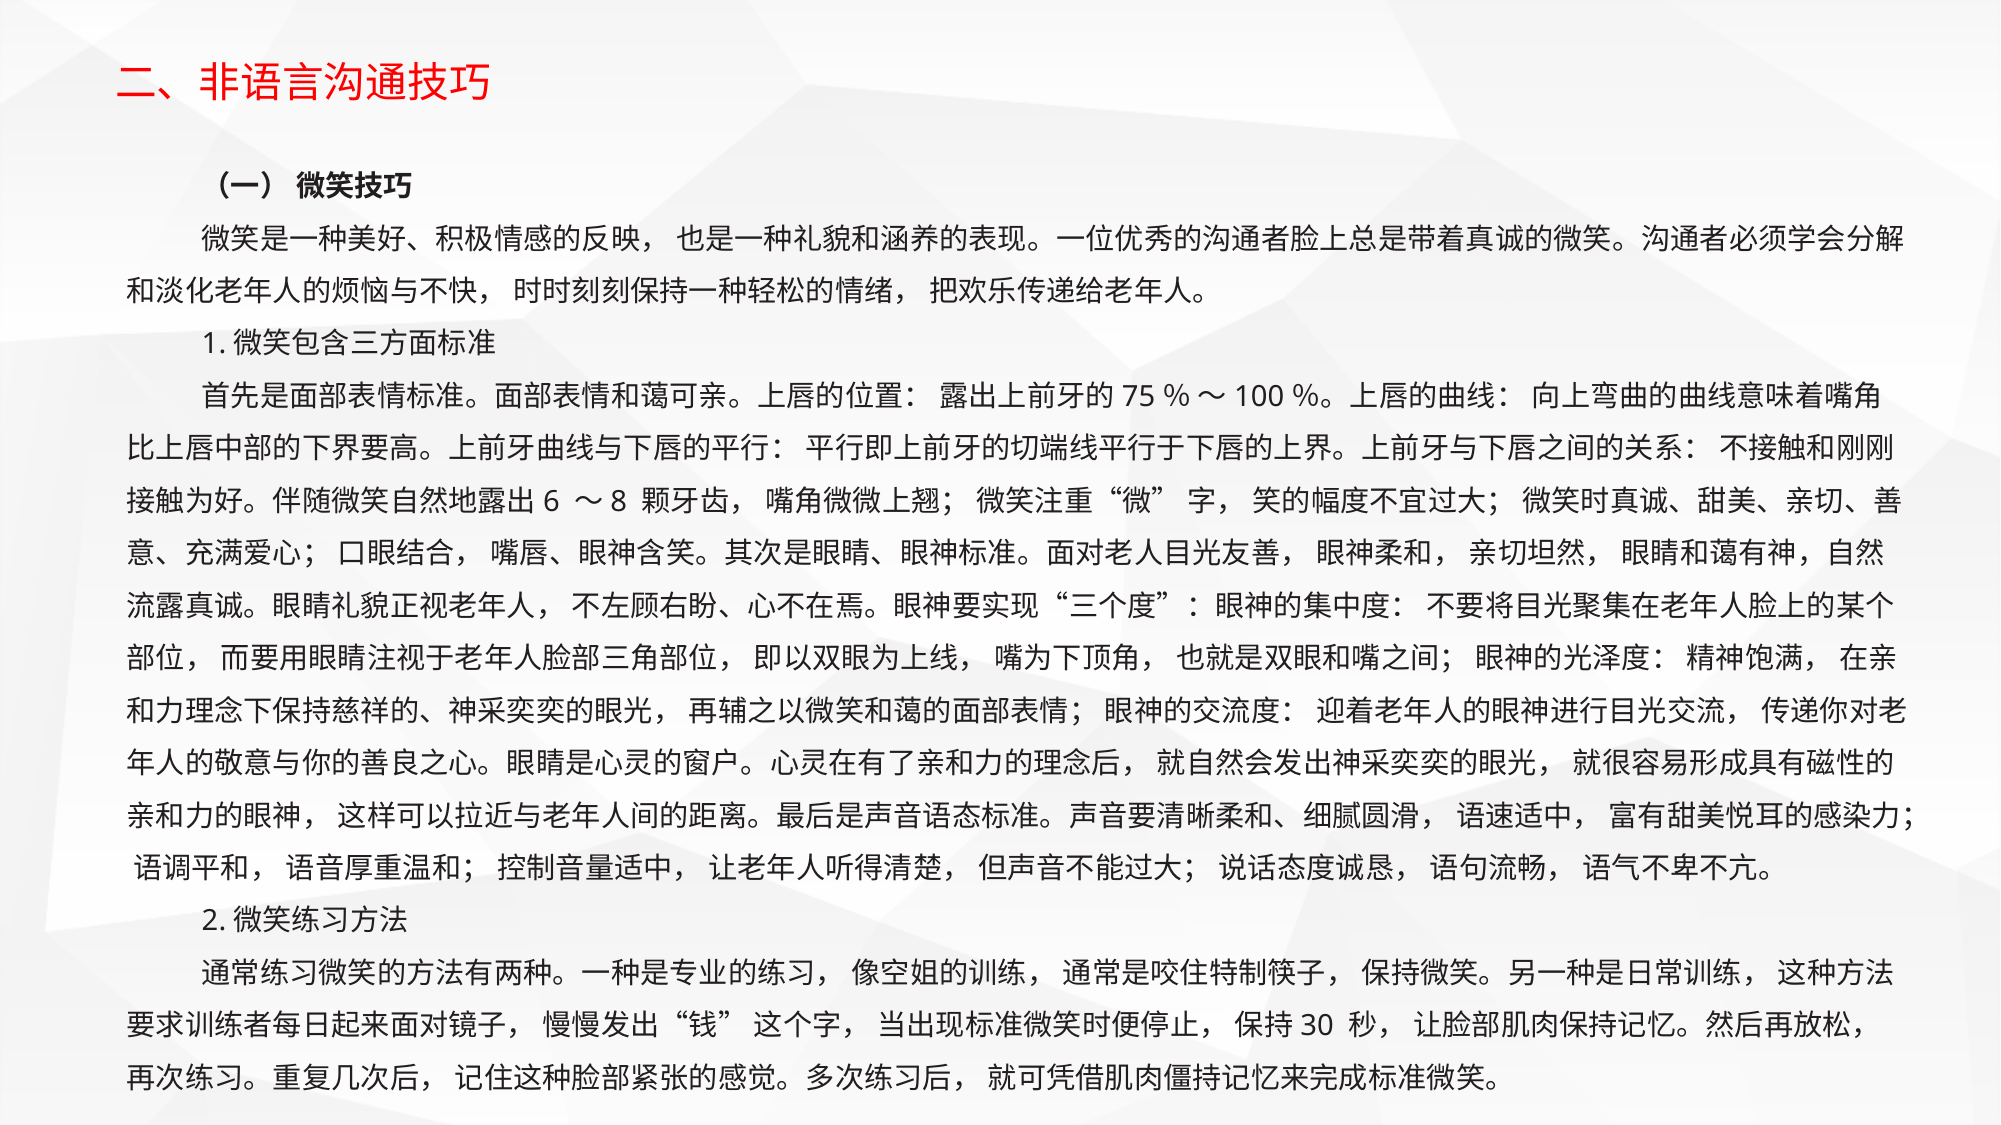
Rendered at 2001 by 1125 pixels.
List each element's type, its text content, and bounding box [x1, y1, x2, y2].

text_box （一） 微笑技巧 微笑是一种美好、积极情感的反映， 也是一种礼貌和涵养的表现。一位优秀的沟通者脸上总是带着真诚的微笑。沟通者必须学会分解和淡化老年人的烦恼与不快， 时时刻刻保持一种轻松的情绪， 把欢乐传递给老年人。 1.微笑包含三方面标准 首先是面部表情标准。面部表情和蔼可亲。上唇的位置： 露出上前牙的75％ ～100％。上唇的曲线： 向上弯曲的曲线意味着嘴角比上唇中部的下界要高。上前牙曲线与下唇的平行： 平行即上前牙的切端线平行于下唇的上界。上前牙与下唇之间的关系： 不接触和刚刚接触为好。伴随微笑自然地露出6 ～8 颗牙齿， 嘴角微微上翘； 微笑注重“微” 字， 笑的幅度不宜过大； 微笑时真诚、甜美、亲切、善意、充满爱心； 口眼结合， 嘴唇、眼神含笑。其次是眼睛、眼神标准。面对老人目光友善， 眼神柔和， 亲切坦然， 眼睛和蔼有神，自然流露真诚。眼睛礼貌正视老年人， 不左顾右盼、心不在焉。眼神要实现“三个度”：眼神的集中度： 不要将目光聚集在老年人脸上的某个部位， 而要用眼睛注视于老年人脸部三角部位， 即以双眼为上线， 嘴为下顶角， 也就是双眼和嘴之间； 眼神的光泽度： 精神饱满， 在亲和力理念下保持慈祥的、神采奕奕的眼光， 再辅之以微笑和蔼的面部表情； 眼神的交流度： 迎着老年人的眼神进行目光交流， 传递你对老年人的敬意与你的善良之心。眼睛是心灵的窗户。心灵在有了亲和力的理念后， 就自然会发出神采奕奕的眼光， 就很容易形成具有磁性的亲和力的眼神， 这样可以拉近与老年人间的距离。最后是声音语态标准。声音要清晰柔和、细腻圆滑， 语速适中， 富有甜美悦耳的感染力； 语调平和， 语音厚重温和； 控制音量适中， 让老年人听得清楚， 但声音不能过大； 说话态度诚恳， 语句流畅， 语气不卑不亢。 2.微笑练习方法 通常练习微笑的方法有两种。一种是专业的练习， 像空姐的训练， 通常是咬住特制筷子， 保持微笑。另一种是日常训练， 这种方法要求训练者每日起来面对镜子， 慢慢发出“钱” 这个字， 当出现标准微笑时便停止， 保持30 秒， 让脸部肌肉保持记忆。然后再放松， 再次练习。重复几次后， 记住这种脸部紧张的感觉。多次练习后， 就可凭借肌肉僵持记忆来完成标准微笑。 [111, 142, 1926, 1102]
text_box 二、非语言沟通技巧 [100, 48, 1188, 113]
picture [0, 0, 2000, 1125]
